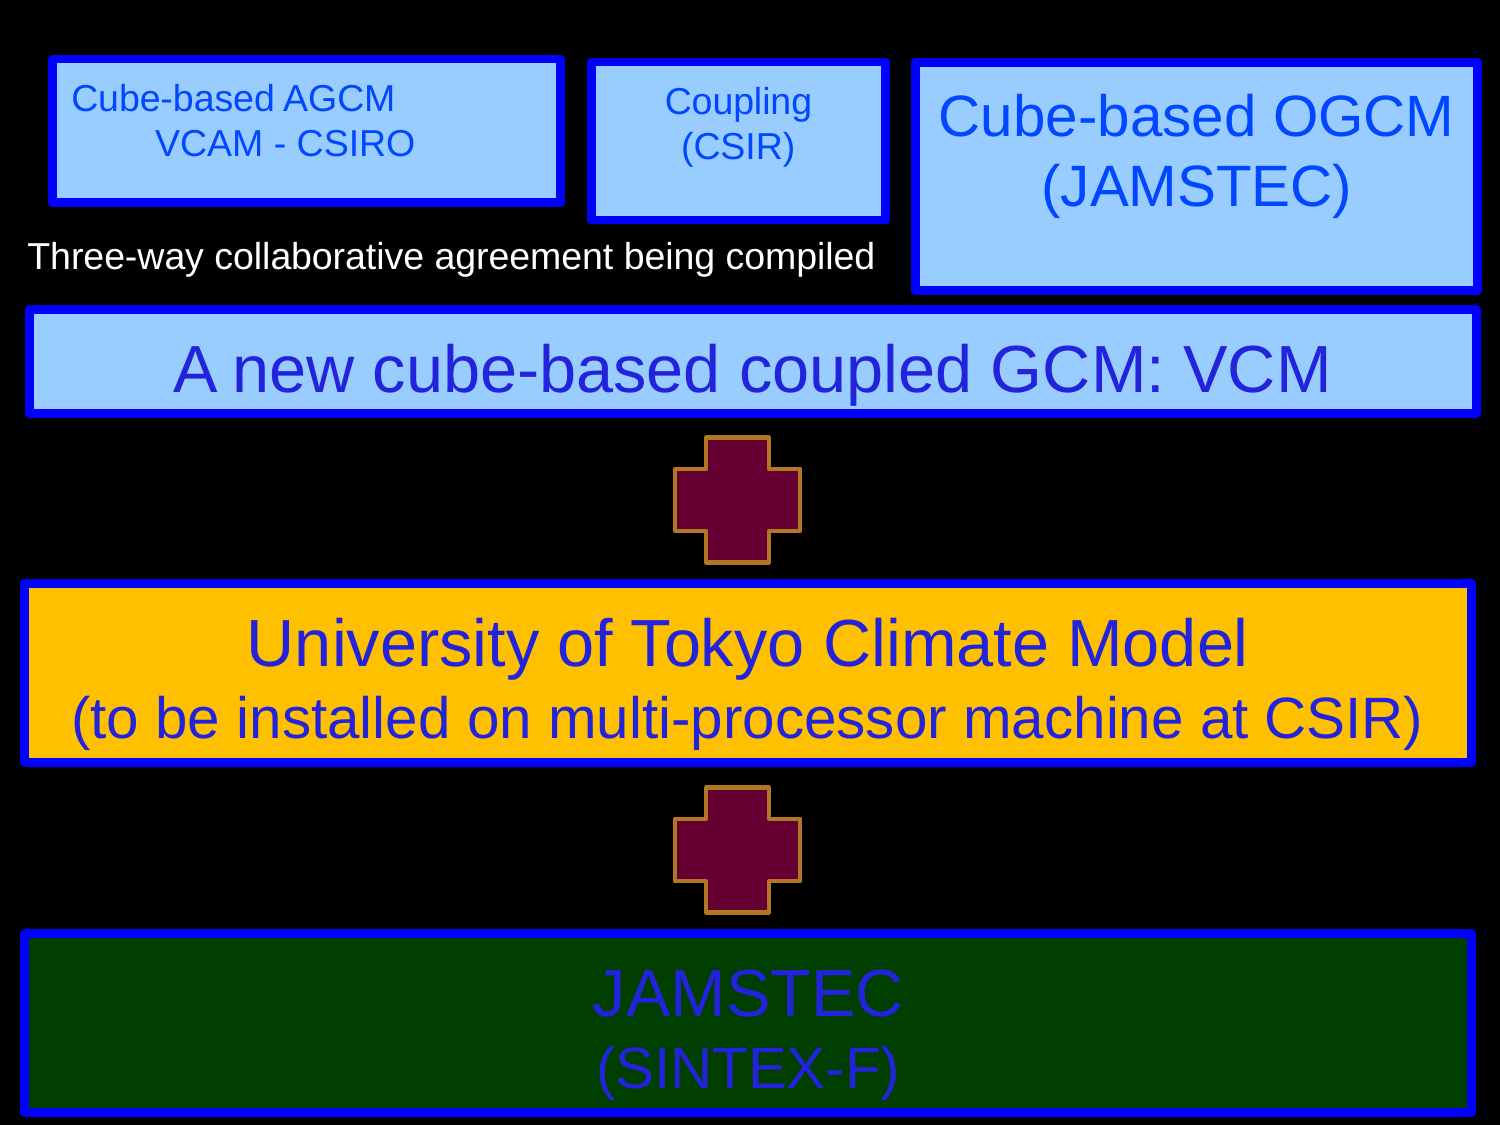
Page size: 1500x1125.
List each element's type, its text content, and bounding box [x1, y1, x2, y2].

text_box Three-way collaborative agreement being compiled [12, 224, 913, 285]
text_box A new cube-based coupled GCM: VCM [29, 309, 1477, 414]
text_box [673, 435, 802, 565]
text_box Cube-based AGCM VCAM - CSIRO [52, 59, 561, 203]
text_box [673, 785, 802, 915]
text_box University of Tokyo Climate Model (to be installed on multi-processor machine at CSIR) [24, 583, 1472, 763]
text_box Cube-based OGCM (JAMSTEC) [915, 62, 1478, 291]
text_box JAMSTEC (SINTEX-F) [24, 933, 1472, 1113]
text_box Coupling (CSIR) [591, 62, 886, 221]
